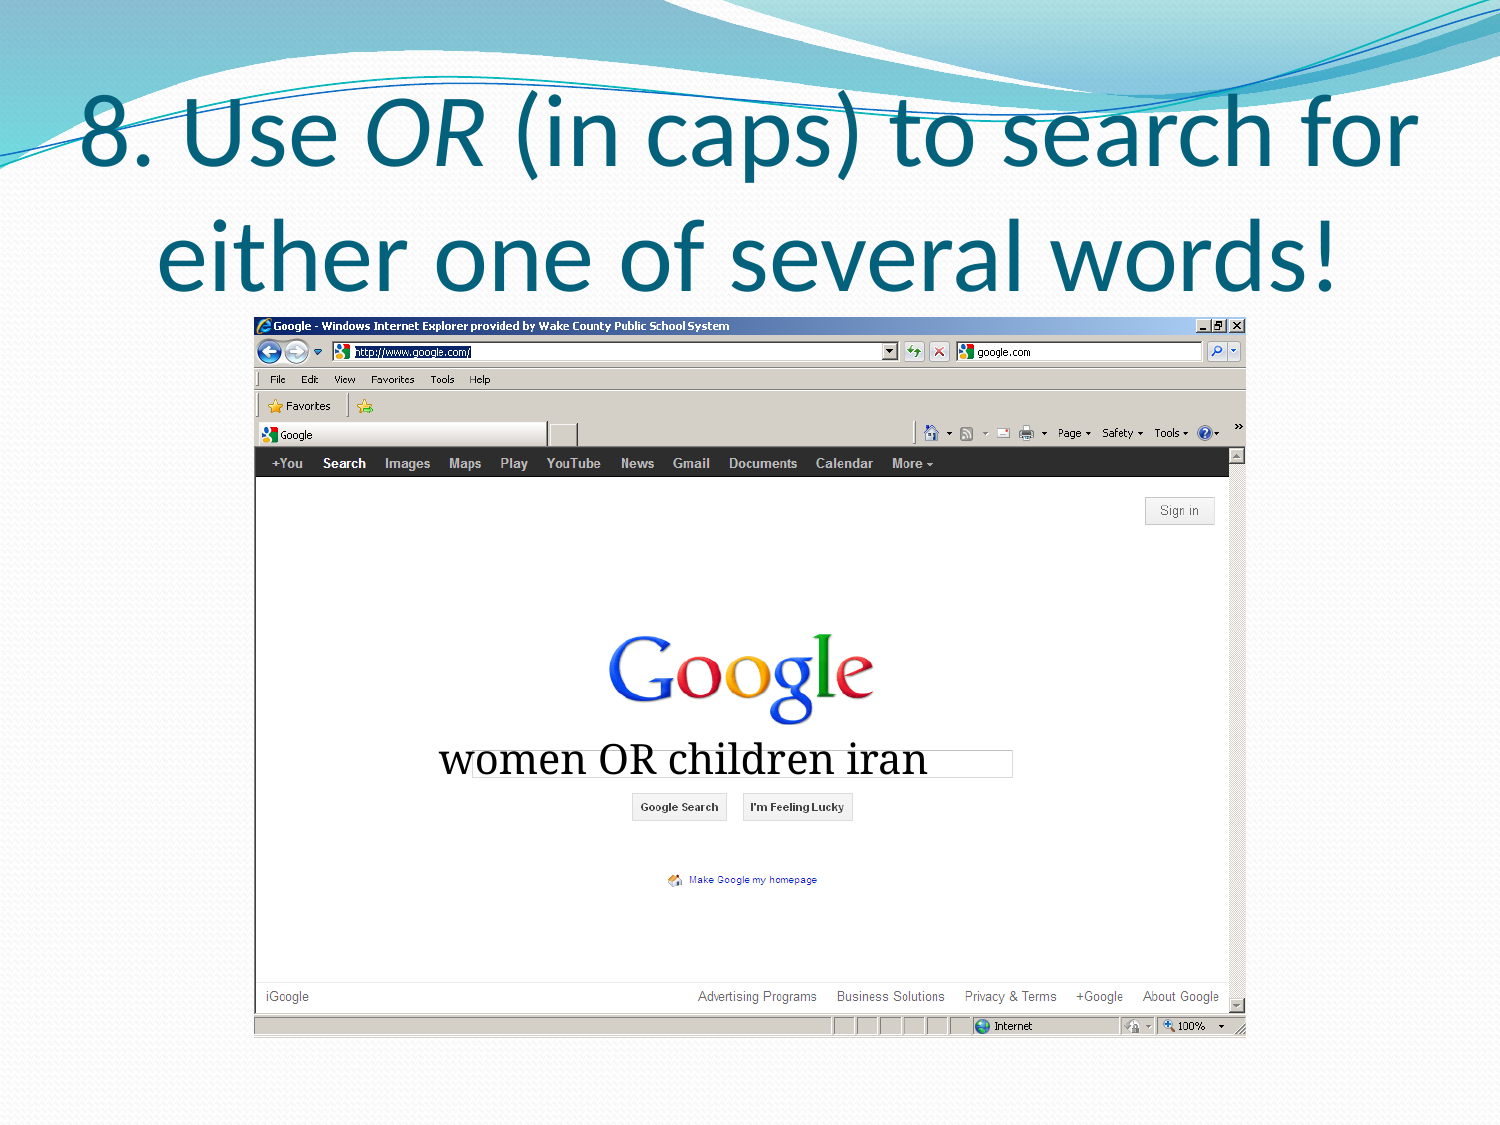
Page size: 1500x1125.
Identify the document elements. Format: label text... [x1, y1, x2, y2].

title 8. Use OR (in caps) to search for either one of several words! [75, 115, 1425, 313]
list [254, 317, 1246, 1038]
